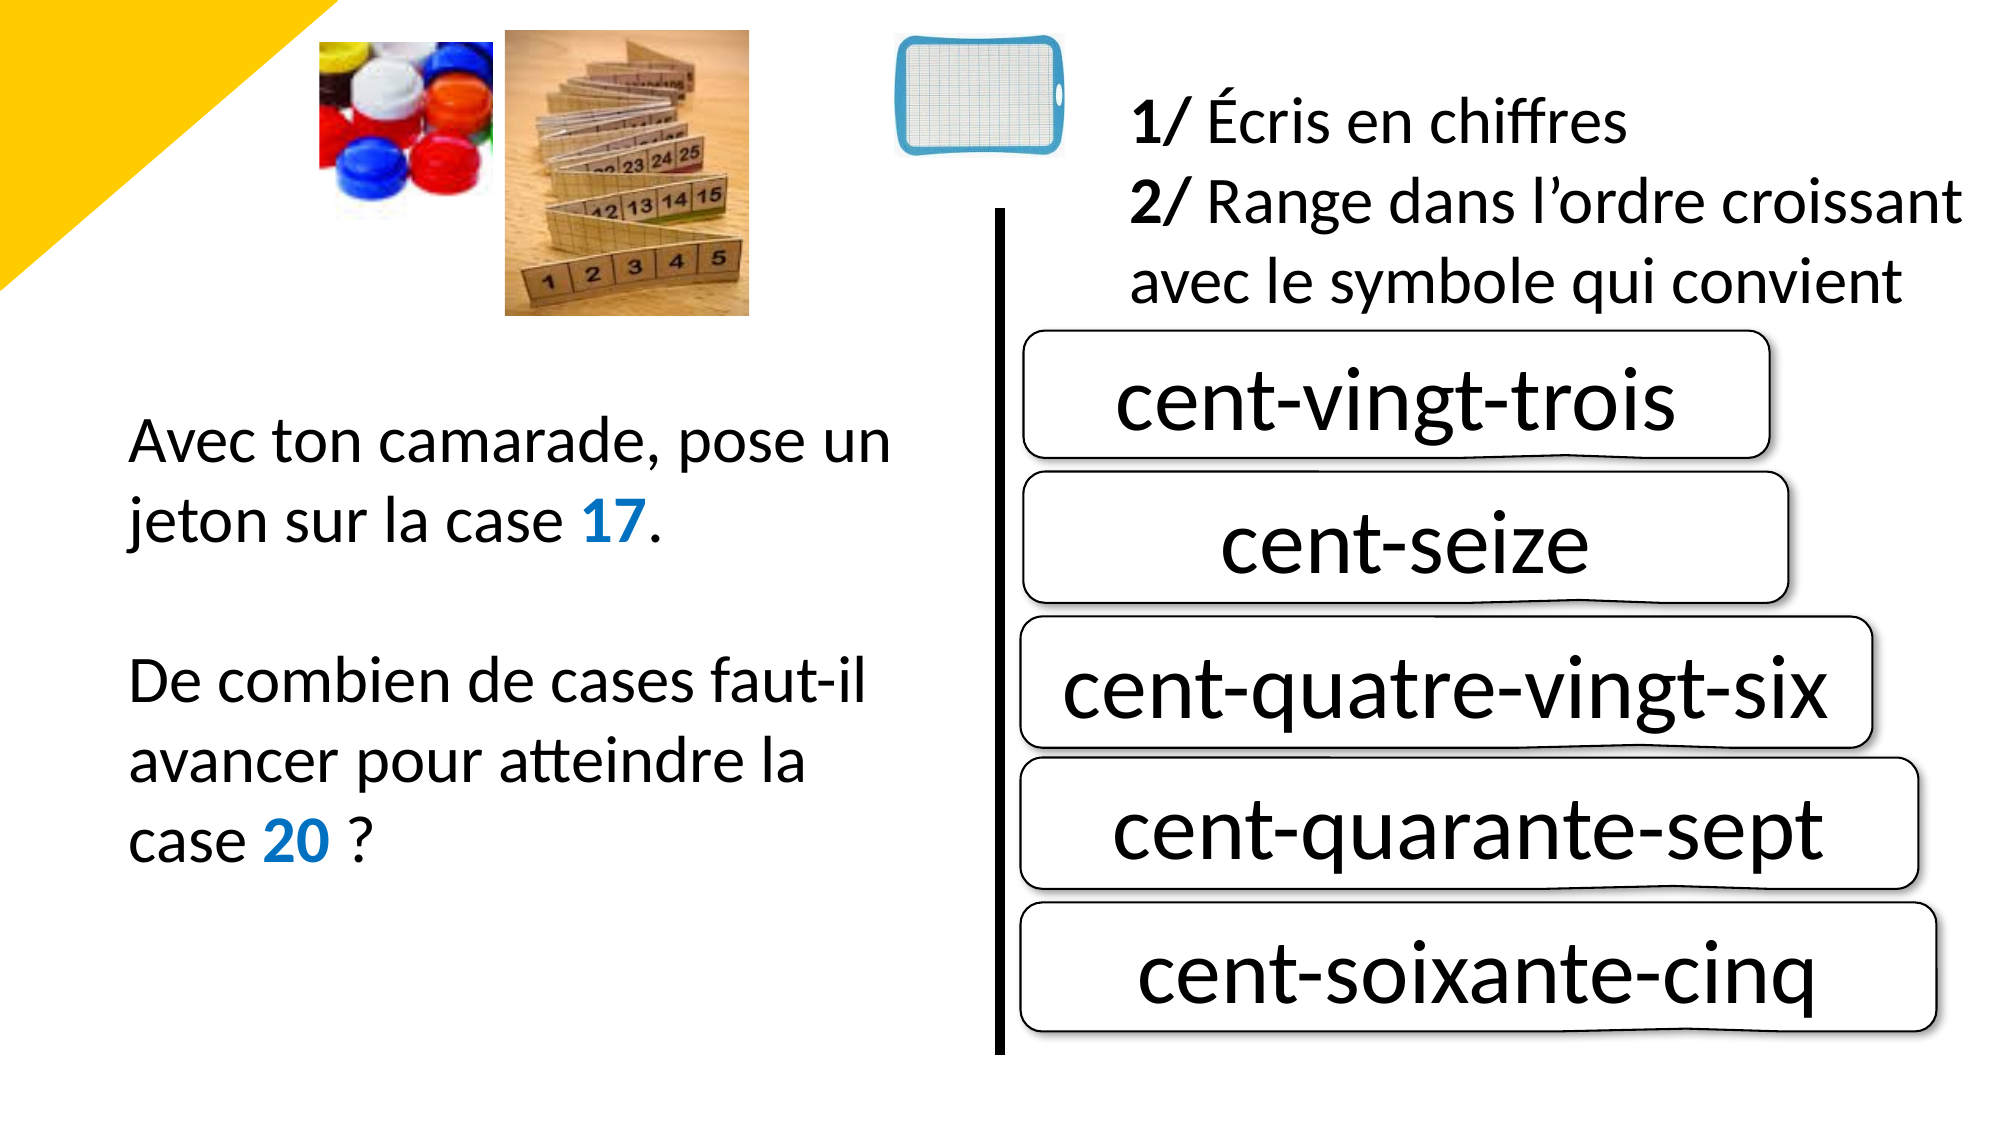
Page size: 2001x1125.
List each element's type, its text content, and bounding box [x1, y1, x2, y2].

text_box cent-vingt-trois [1022, 329, 1771, 459]
picture [504, 30, 750, 316]
text_box 1/ Écris en chiffres 2/ Range dans l’ordre croissant avec le symbole qui convient [1114, 69, 2000, 325]
picture [894, 33, 1065, 158]
text_box cent-soixante-cinq [1019, 901, 1938, 1033]
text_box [0, 0, 337, 290]
text_box cent-quarante-sept [1019, 756, 1920, 890]
text_box cent-quatre-vingt-six [1019, 615, 1874, 749]
text_box cent-seize [1022, 470, 1790, 604]
text_box Avec ton camarade, pose un jeton sur la case 17. De combien de cases faut-il avancer pour atteindre la case 20 ? [113, 388, 980, 884]
picture [319, 42, 493, 220]
